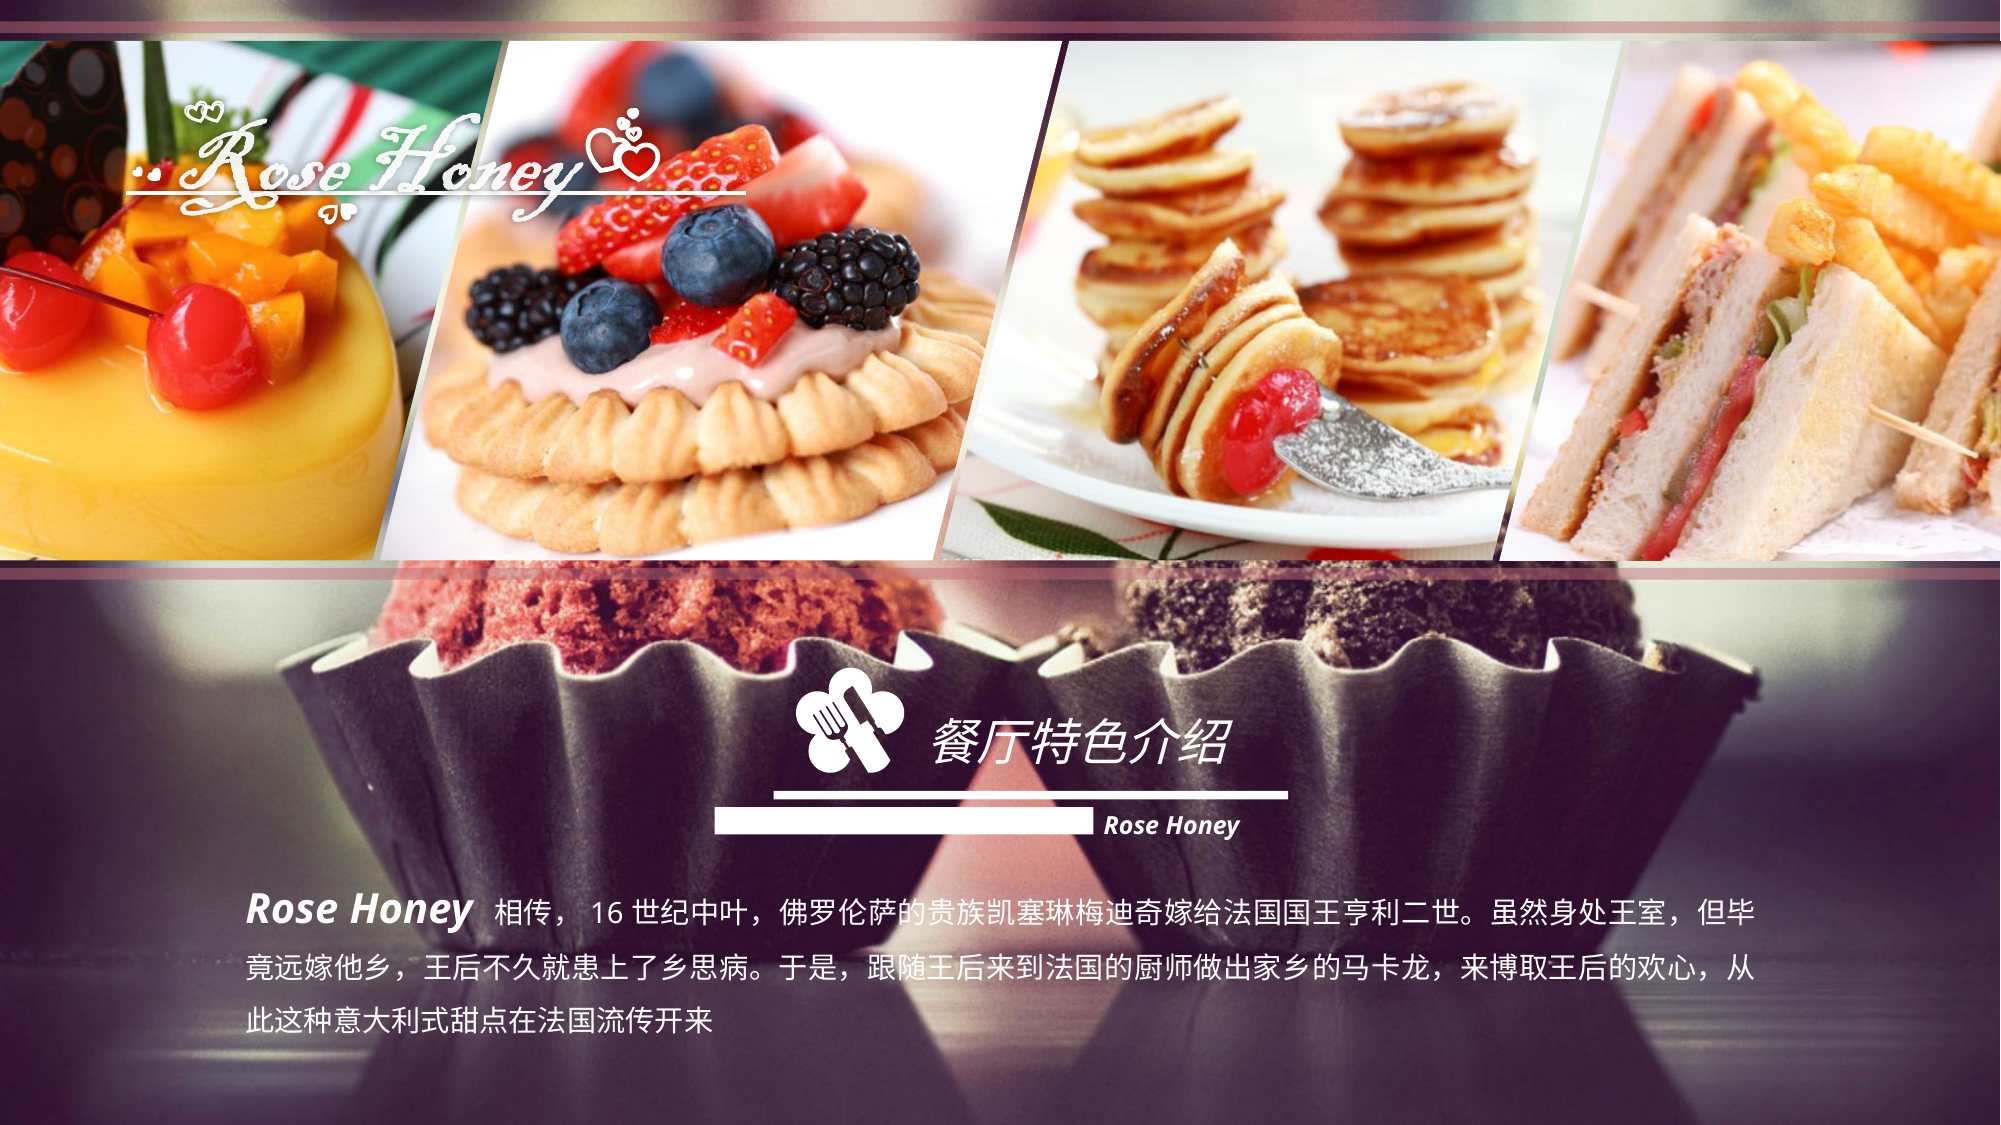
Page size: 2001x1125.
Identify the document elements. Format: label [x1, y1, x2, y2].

text_box [125, 103, 746, 222]
picture [0, 0, 2001, 1125]
text_box [714, 668, 1289, 848]
